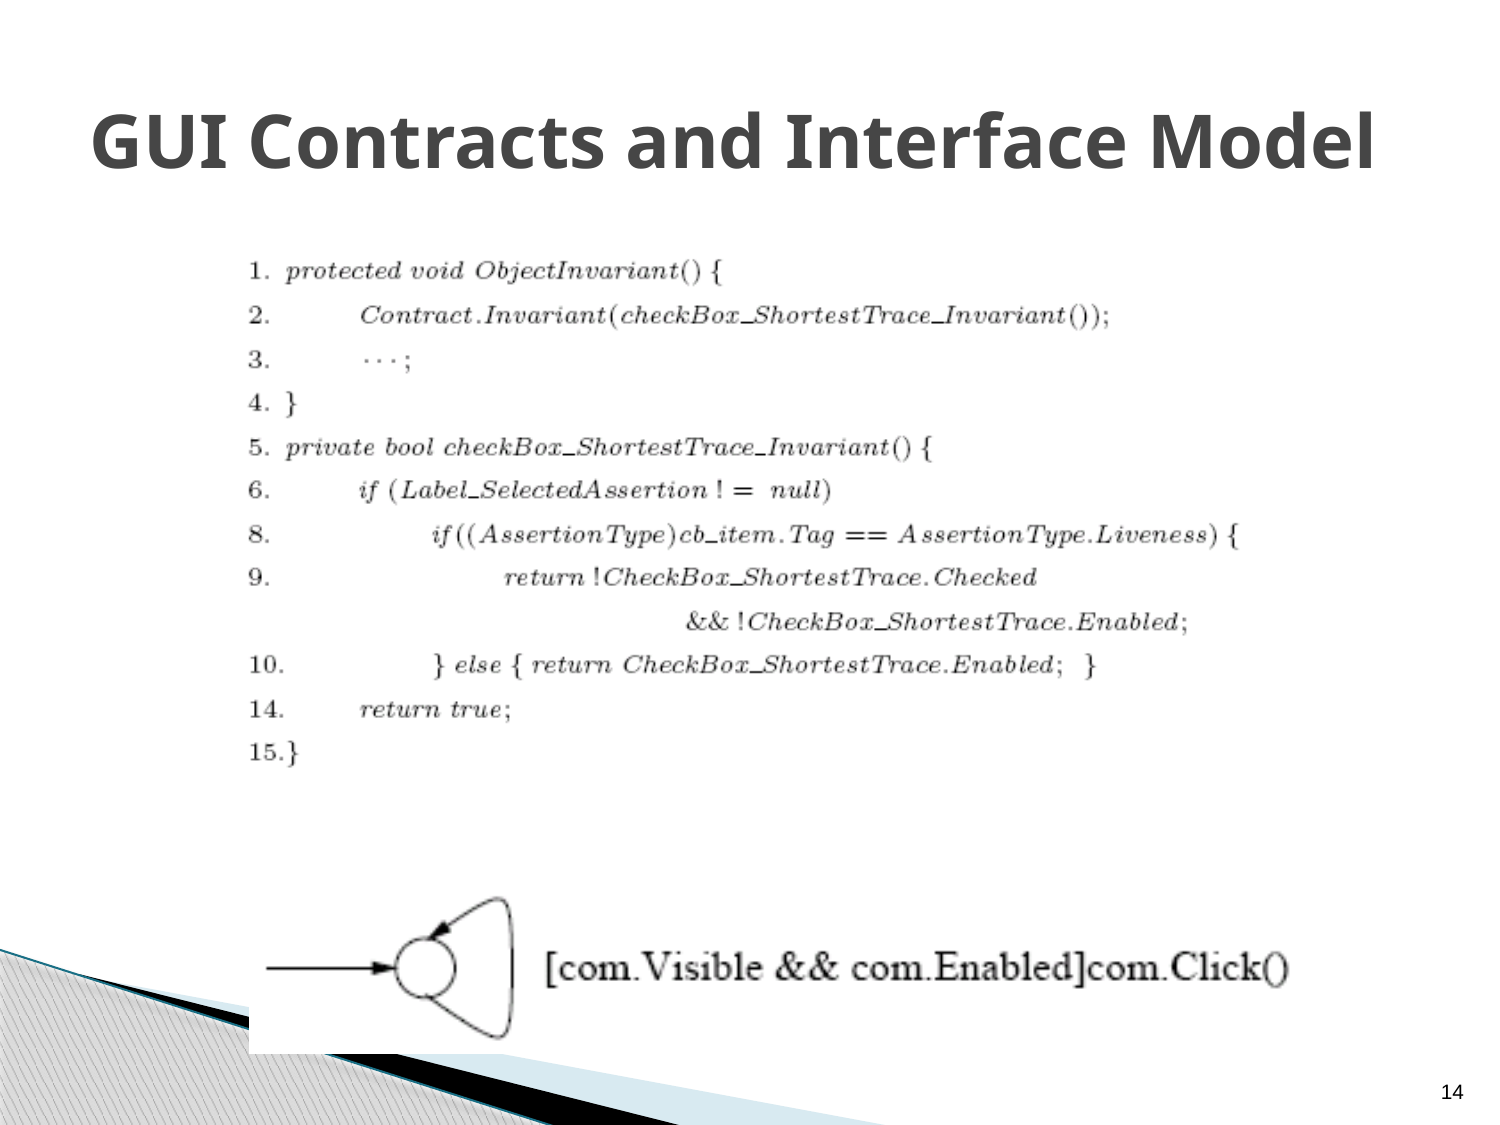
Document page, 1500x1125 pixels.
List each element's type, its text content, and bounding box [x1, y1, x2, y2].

picture [237, 249, 1256, 776]
picture [249, 887, 1313, 1054]
slide_number 14 [1418, 1051, 1479, 1112]
title GUI Contracts and Interface Model [75, 45, 1425, 233]
